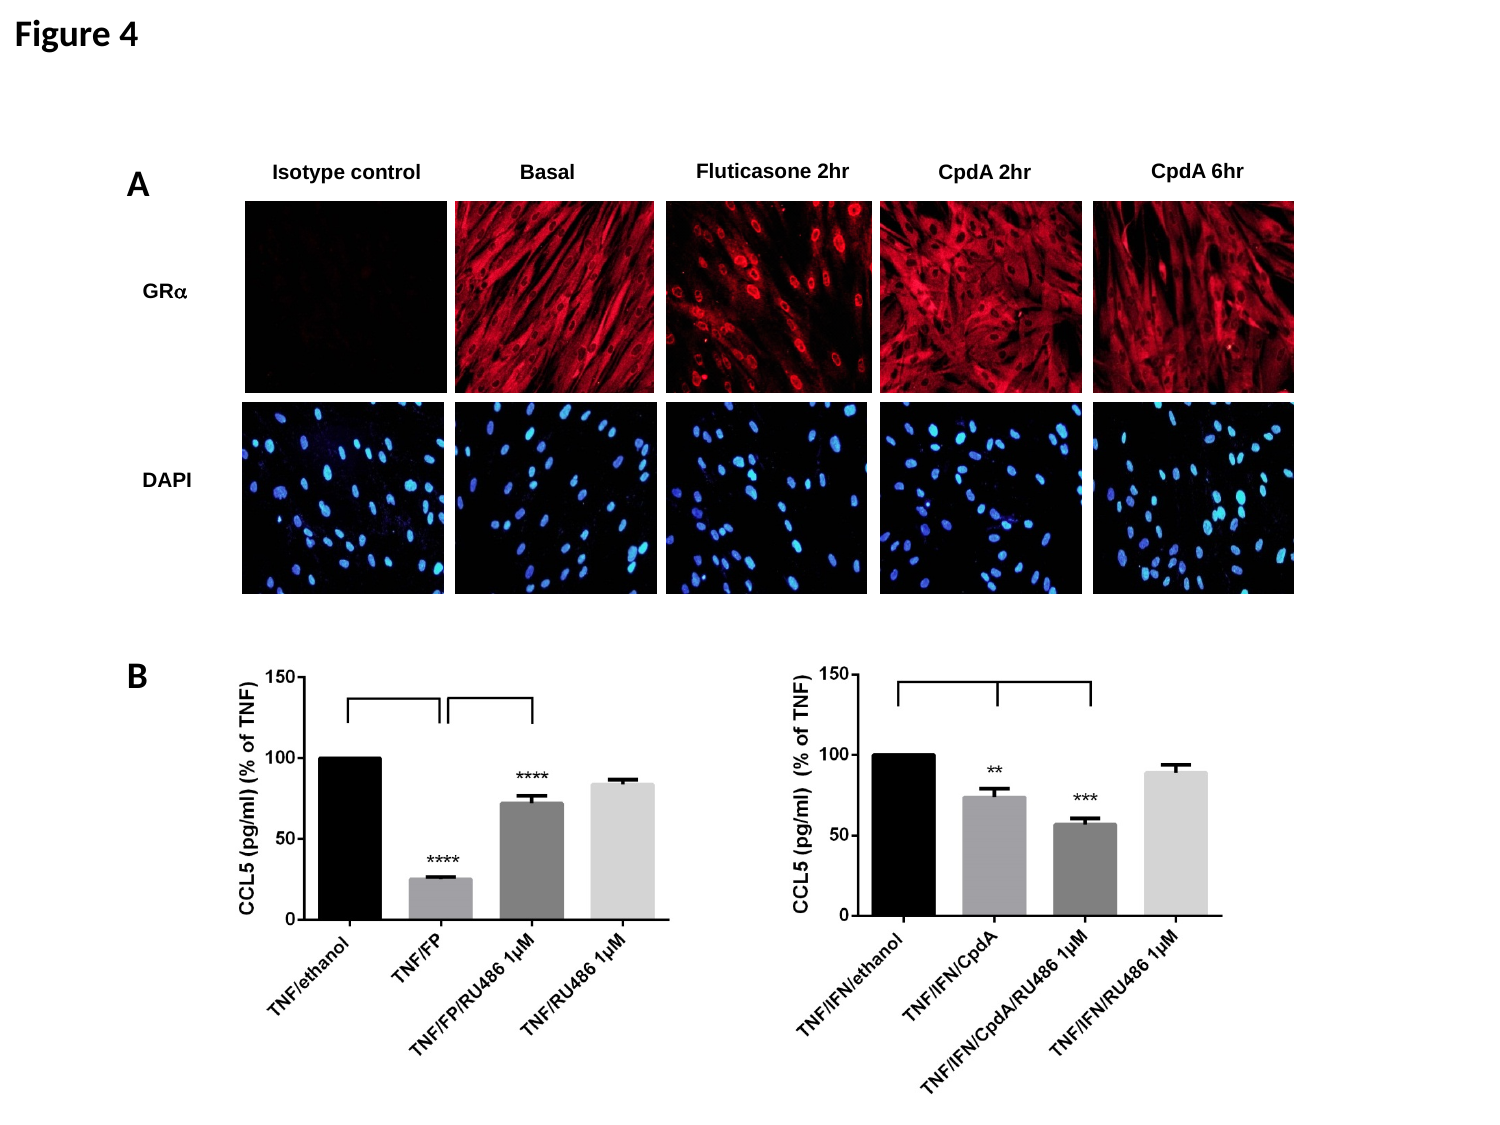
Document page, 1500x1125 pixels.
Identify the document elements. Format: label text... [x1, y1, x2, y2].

text_box Isotype control [216, 150, 477, 191]
picture [455, 402, 657, 594]
text_box CpdA 6hr [1067, 150, 1328, 191]
picture [455, 201, 655, 394]
picture [880, 402, 1082, 594]
text_box DAPI [114, 459, 219, 500]
text_box Basal [488, 150, 607, 191]
text_box A [112, 151, 183, 212]
text_box Figure 4 [0, 1, 162, 62]
picture [665, 402, 868, 594]
picture [242, 402, 444, 594]
picture [772, 639, 1233, 1118]
picture [880, 201, 1082, 393]
text_box Fluticasone 2hr [665, 150, 880, 191]
picture [218, 643, 680, 1080]
text_box GRa [112, 269, 217, 310]
text_box CpdA 2hr [854, 151, 1115, 192]
picture [665, 201, 873, 394]
text_box B [112, 643, 183, 704]
picture [1092, 402, 1295, 594]
picture [244, 201, 447, 394]
picture [1092, 201, 1295, 394]
